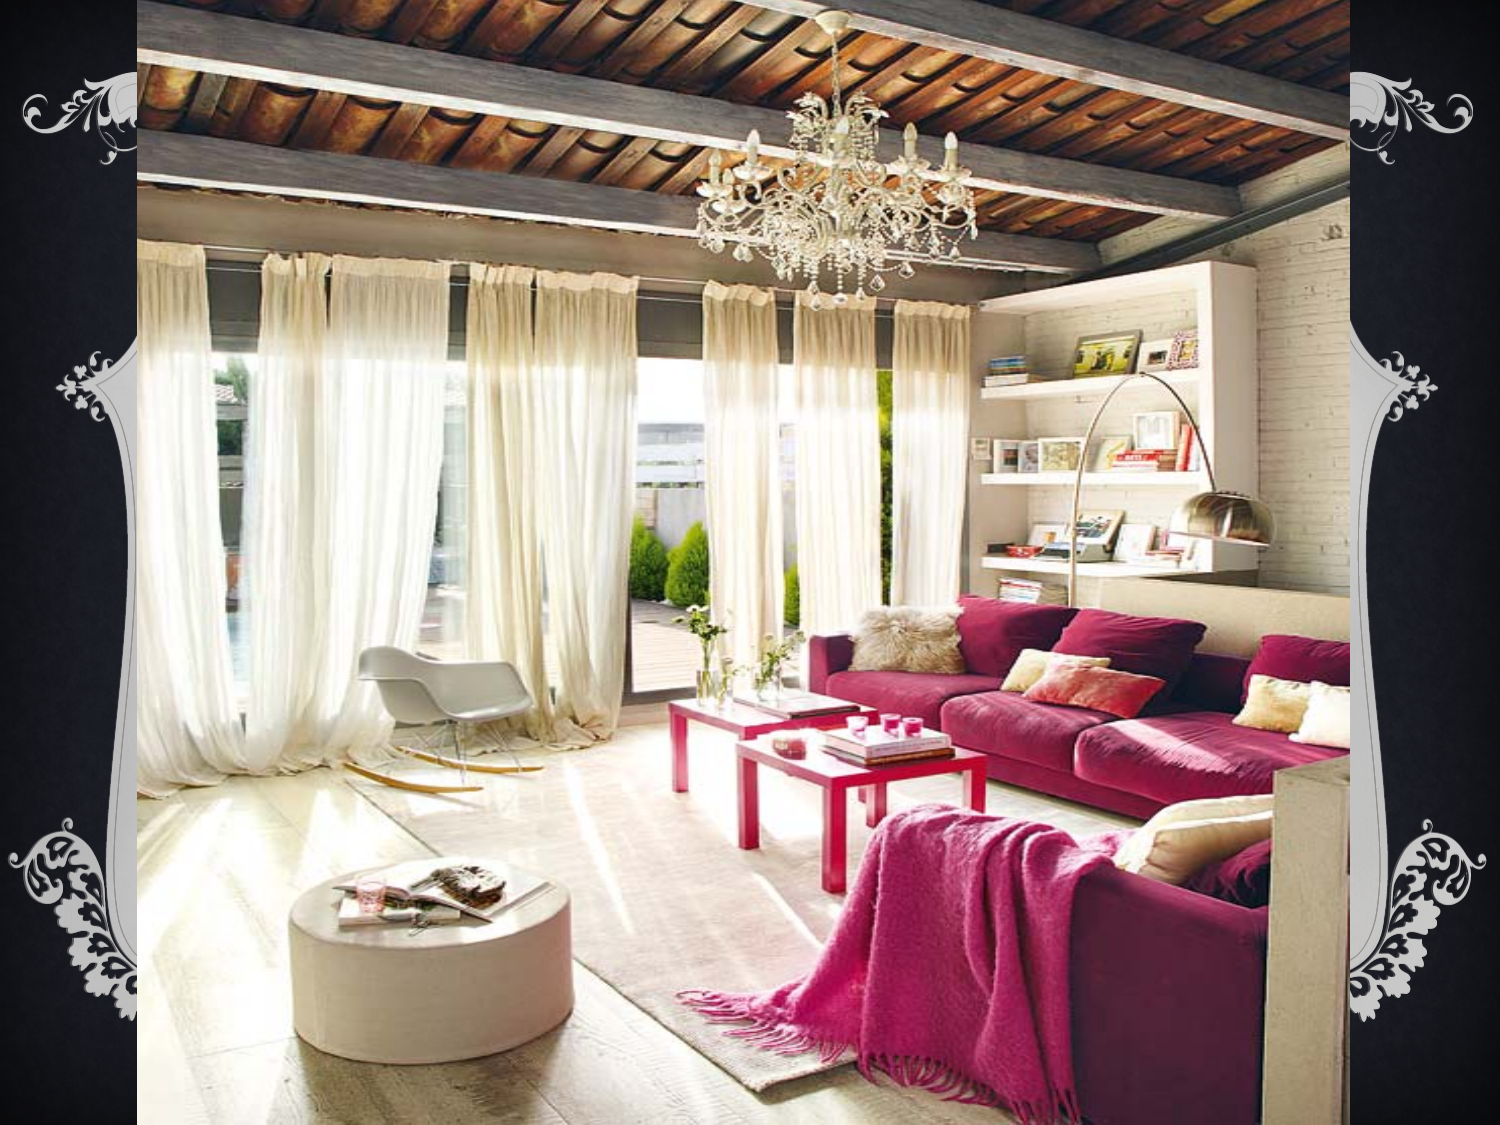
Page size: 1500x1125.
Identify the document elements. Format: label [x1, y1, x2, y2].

list [137, 0, 1351, 1125]
picture [1351, 419, 1500, 1125]
picture [0, 419, 137, 1125]
picture [1351, 0, 1500, 265]
picture [0, 0, 137, 265]
